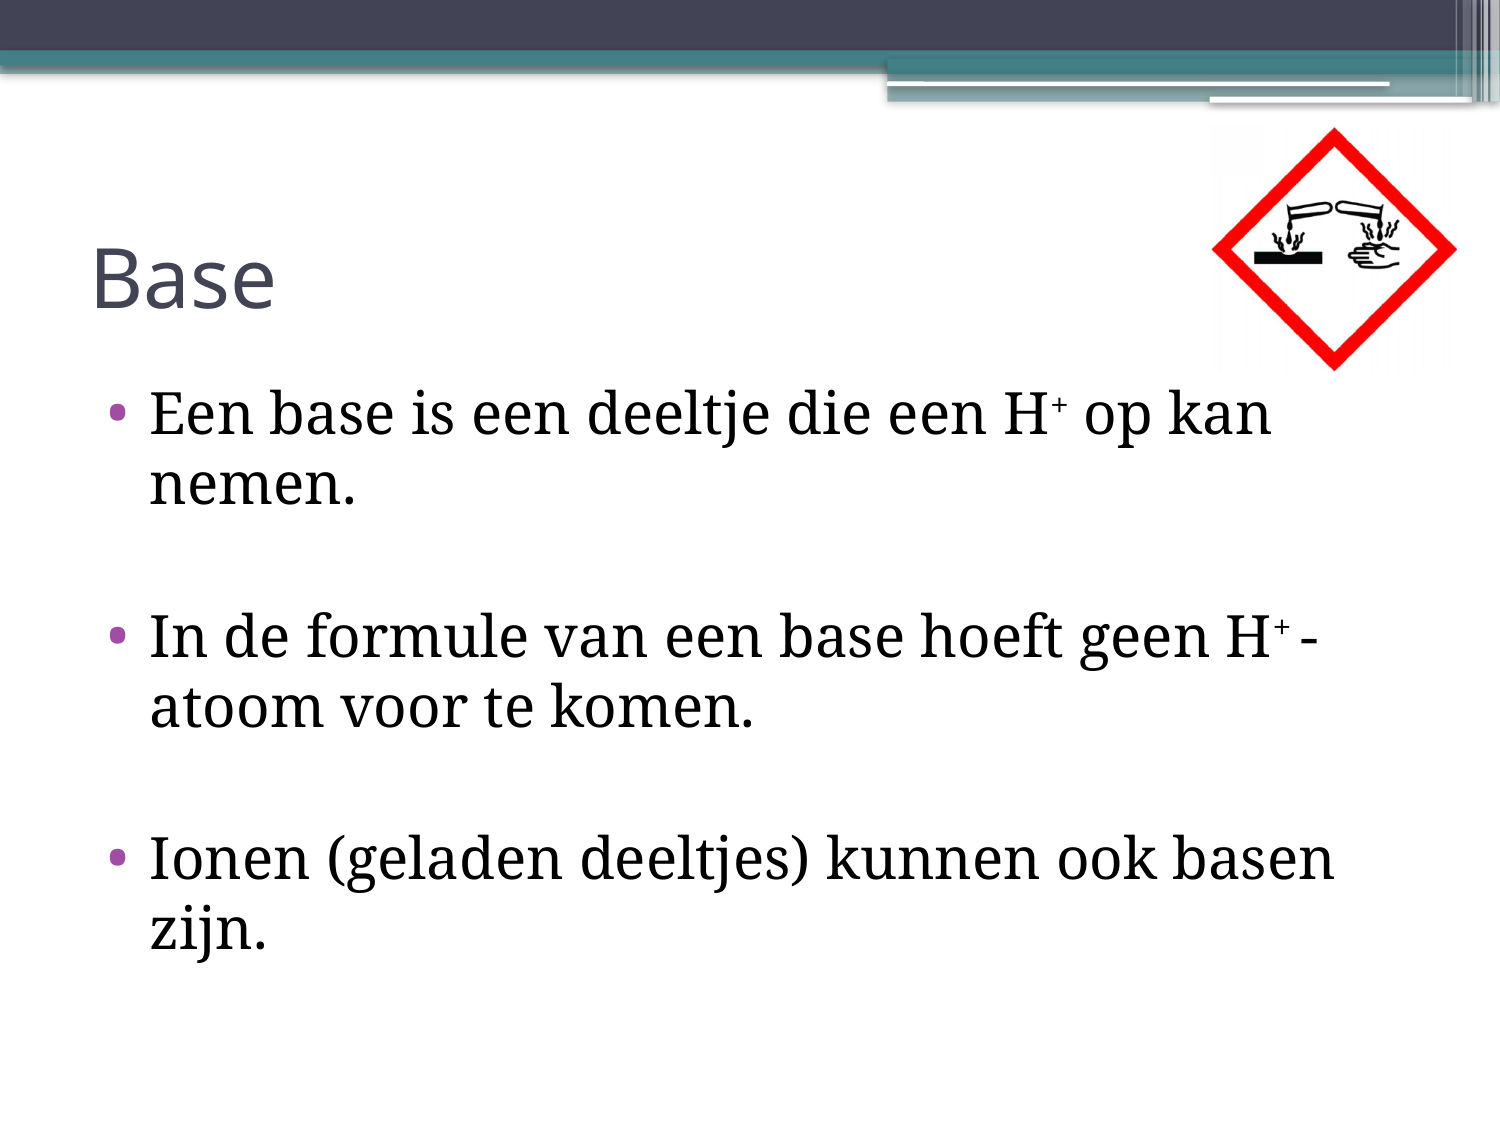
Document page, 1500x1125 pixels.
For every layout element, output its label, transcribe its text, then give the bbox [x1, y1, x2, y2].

list Een base is een deeltje die een H+ op kan nemen. In de formule van een base hoeft geen H+ -atoom voor te komen. Ionen (geladen deeltjes) kunnen ook basen zijn. [75, 368, 1425, 1079]
picture [1210, 125, 1459, 374]
title Base [75, 187, 1203, 363]
